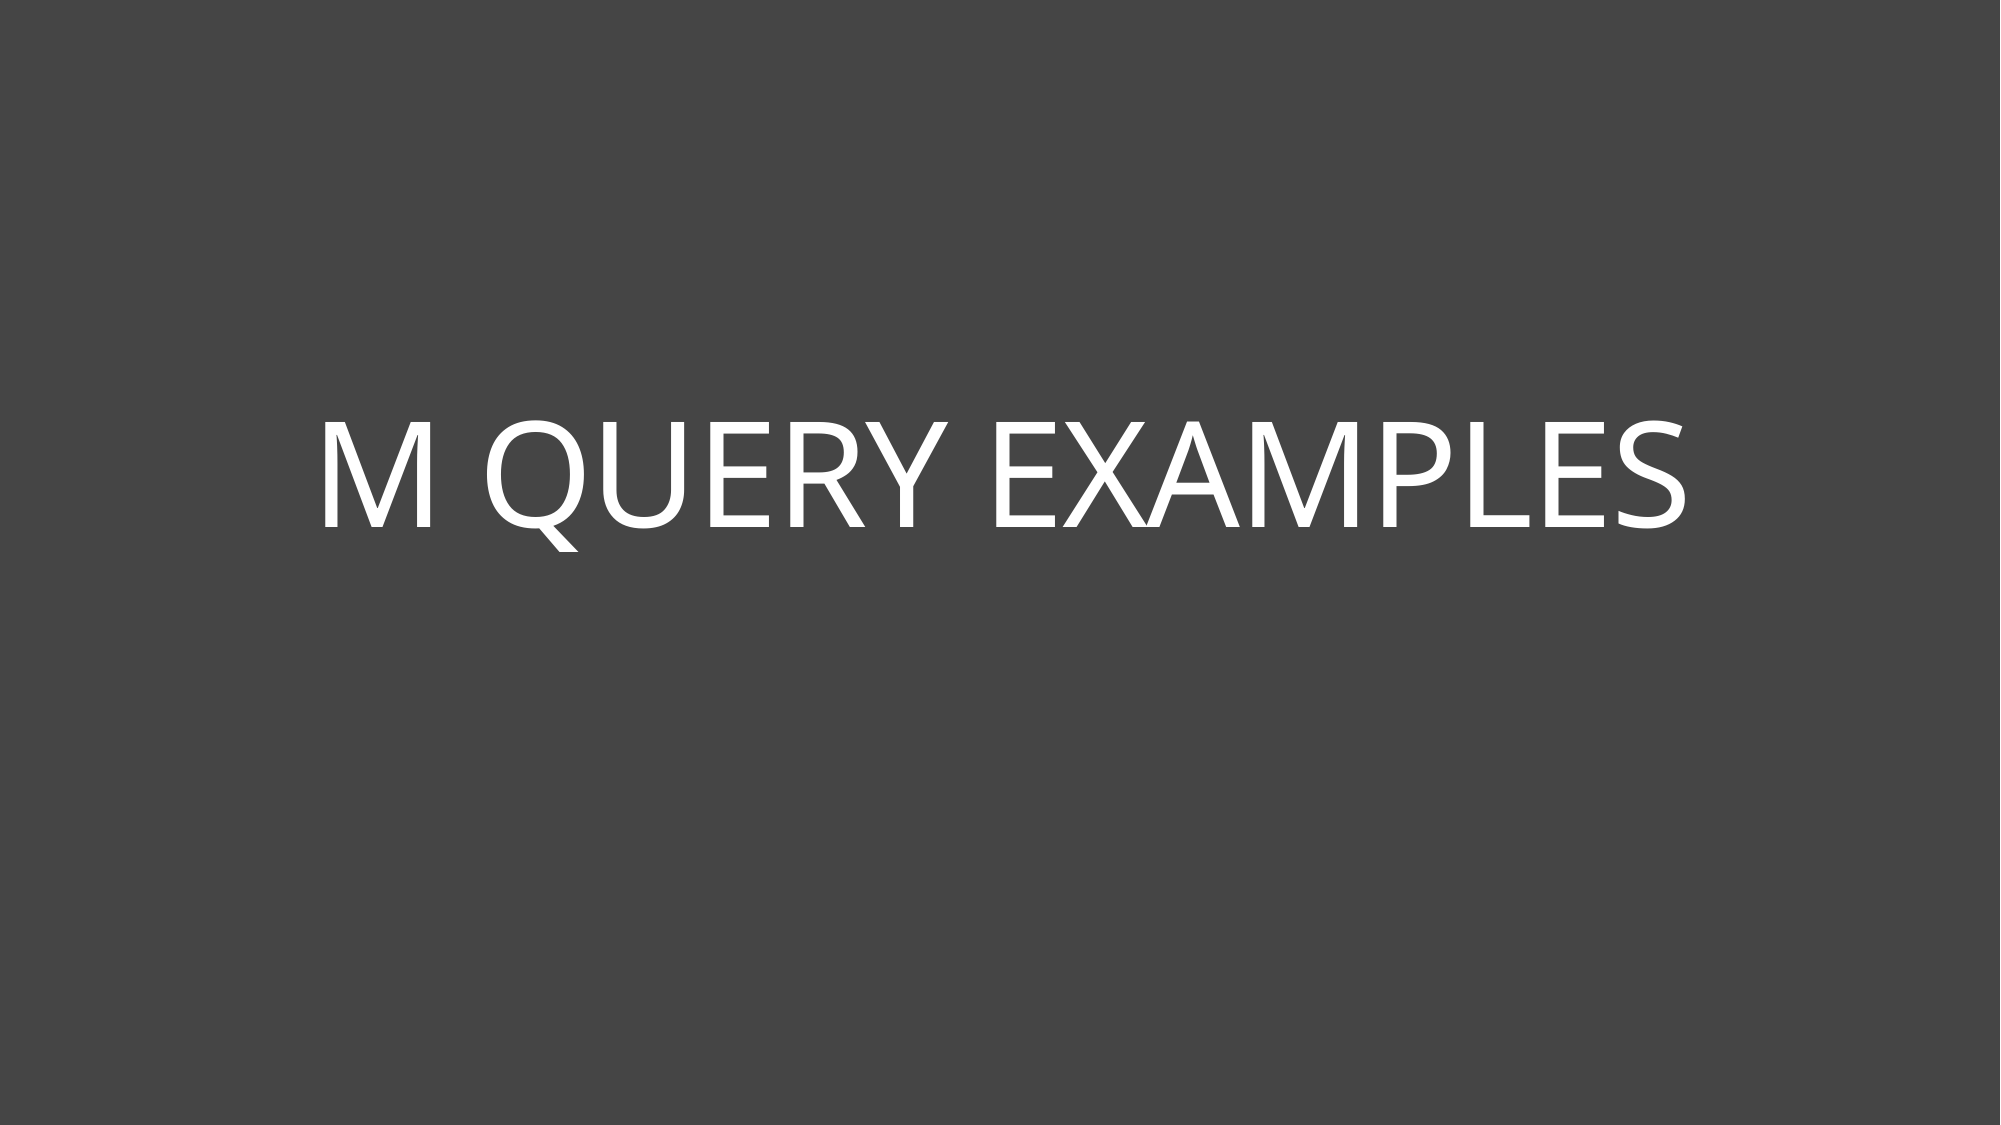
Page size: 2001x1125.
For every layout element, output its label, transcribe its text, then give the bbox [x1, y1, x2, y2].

title M query examples [45, 385, 1958, 576]
